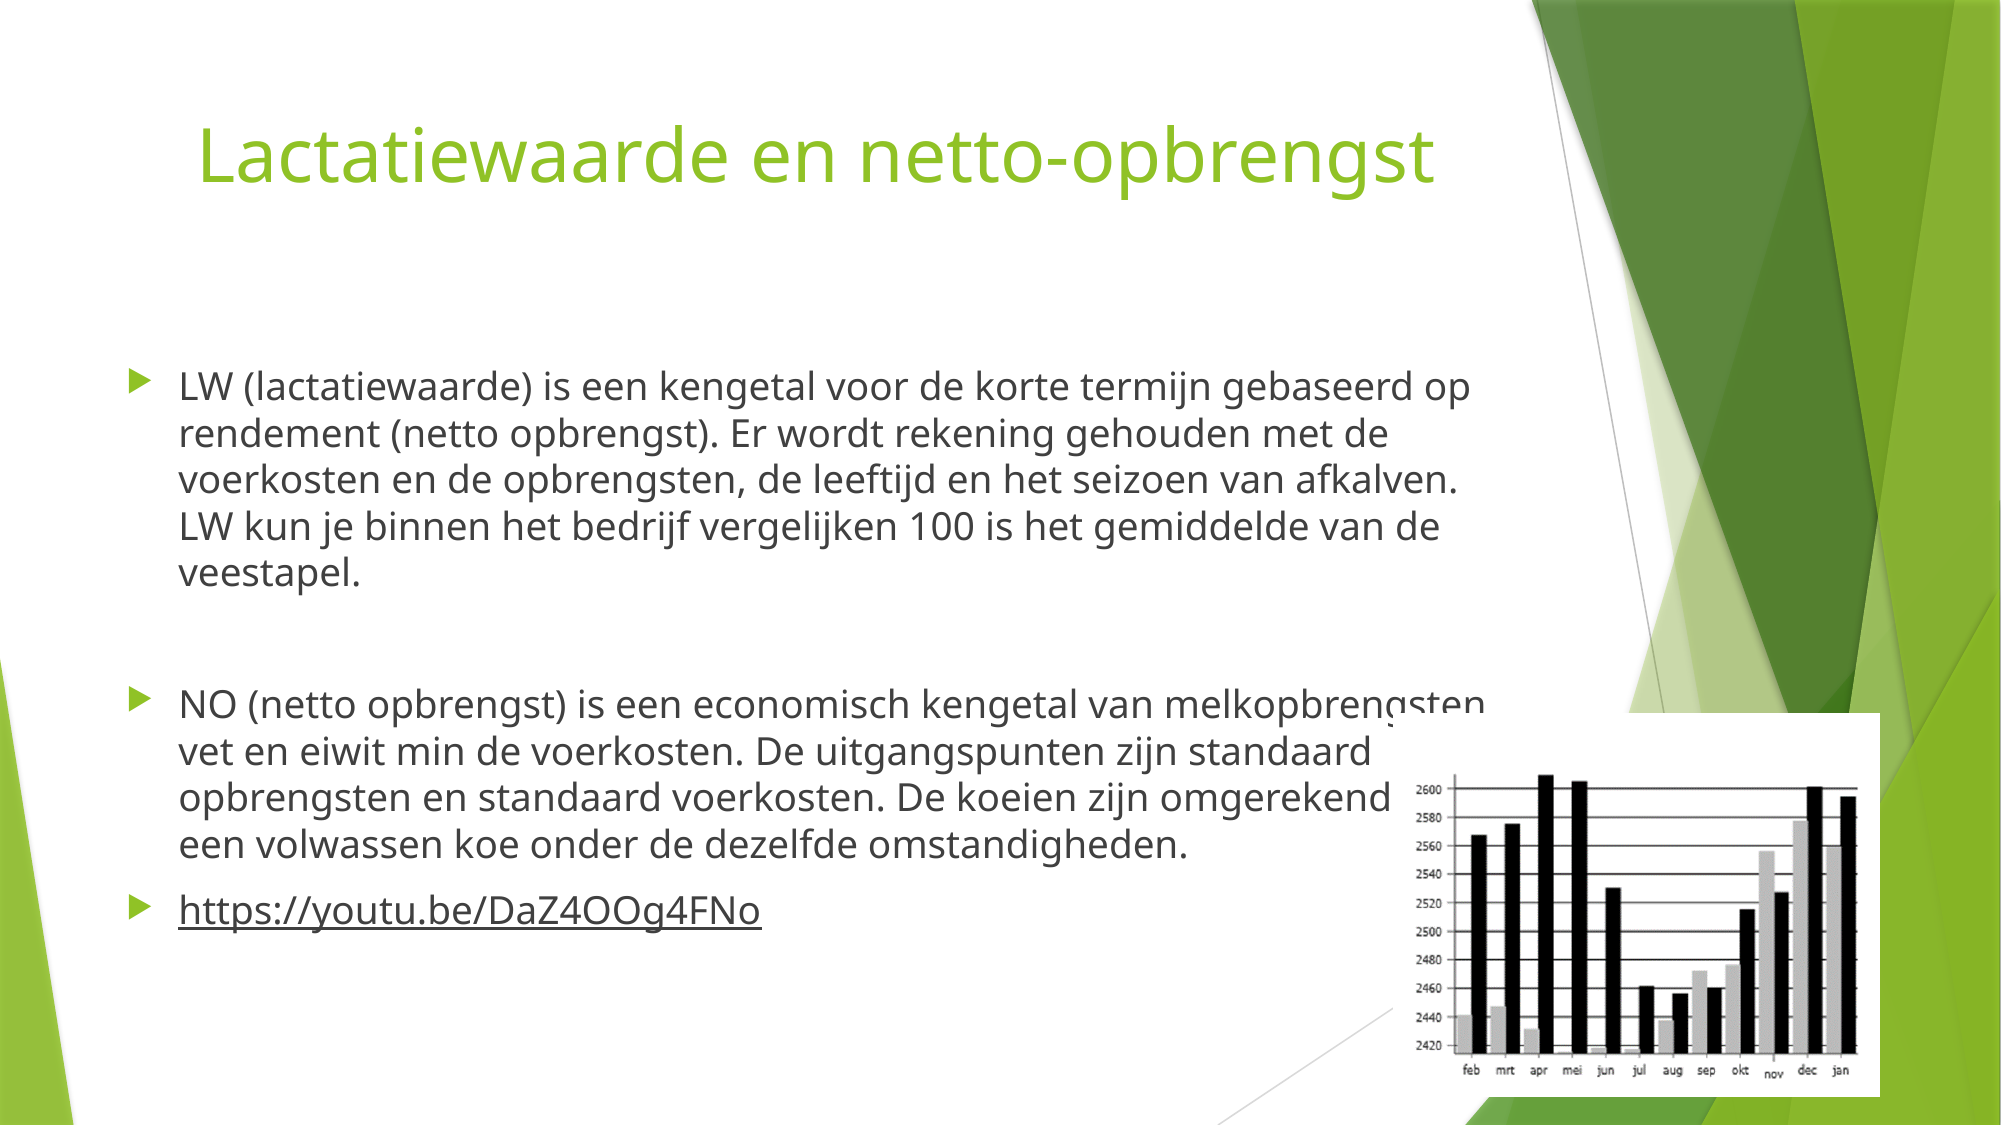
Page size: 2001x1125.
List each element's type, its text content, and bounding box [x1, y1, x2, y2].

list LW (lactatiewaarde) is een kengetal voor de korte termijn gebaseerd op rendement (netto opbrengst). Er wordt rekening gehouden met de voerkosten en de opbrengsten, de leeftijd en het seizoen van afkalven. LW kun je binnen het bedrijf vergelijken 100 is het gemiddelde van de veestapel. NO (netto opbrengst) is een economisch kengetal van melkopbrengsten, vet en eiwit min de voerkosten. De uitgangspunten zijn standaard opbrengsten en standaard voerkosten. De koeien zijn omgerekend naar een volwassen koe onder de dezelfde omstandigheden. https://youtu.be/DaZ4OOg4FNo [111, 354, 1522, 992]
title Lactatiewaarde en netto-opbrengst [111, 99, 1522, 317]
picture [1392, 712, 1880, 1098]
